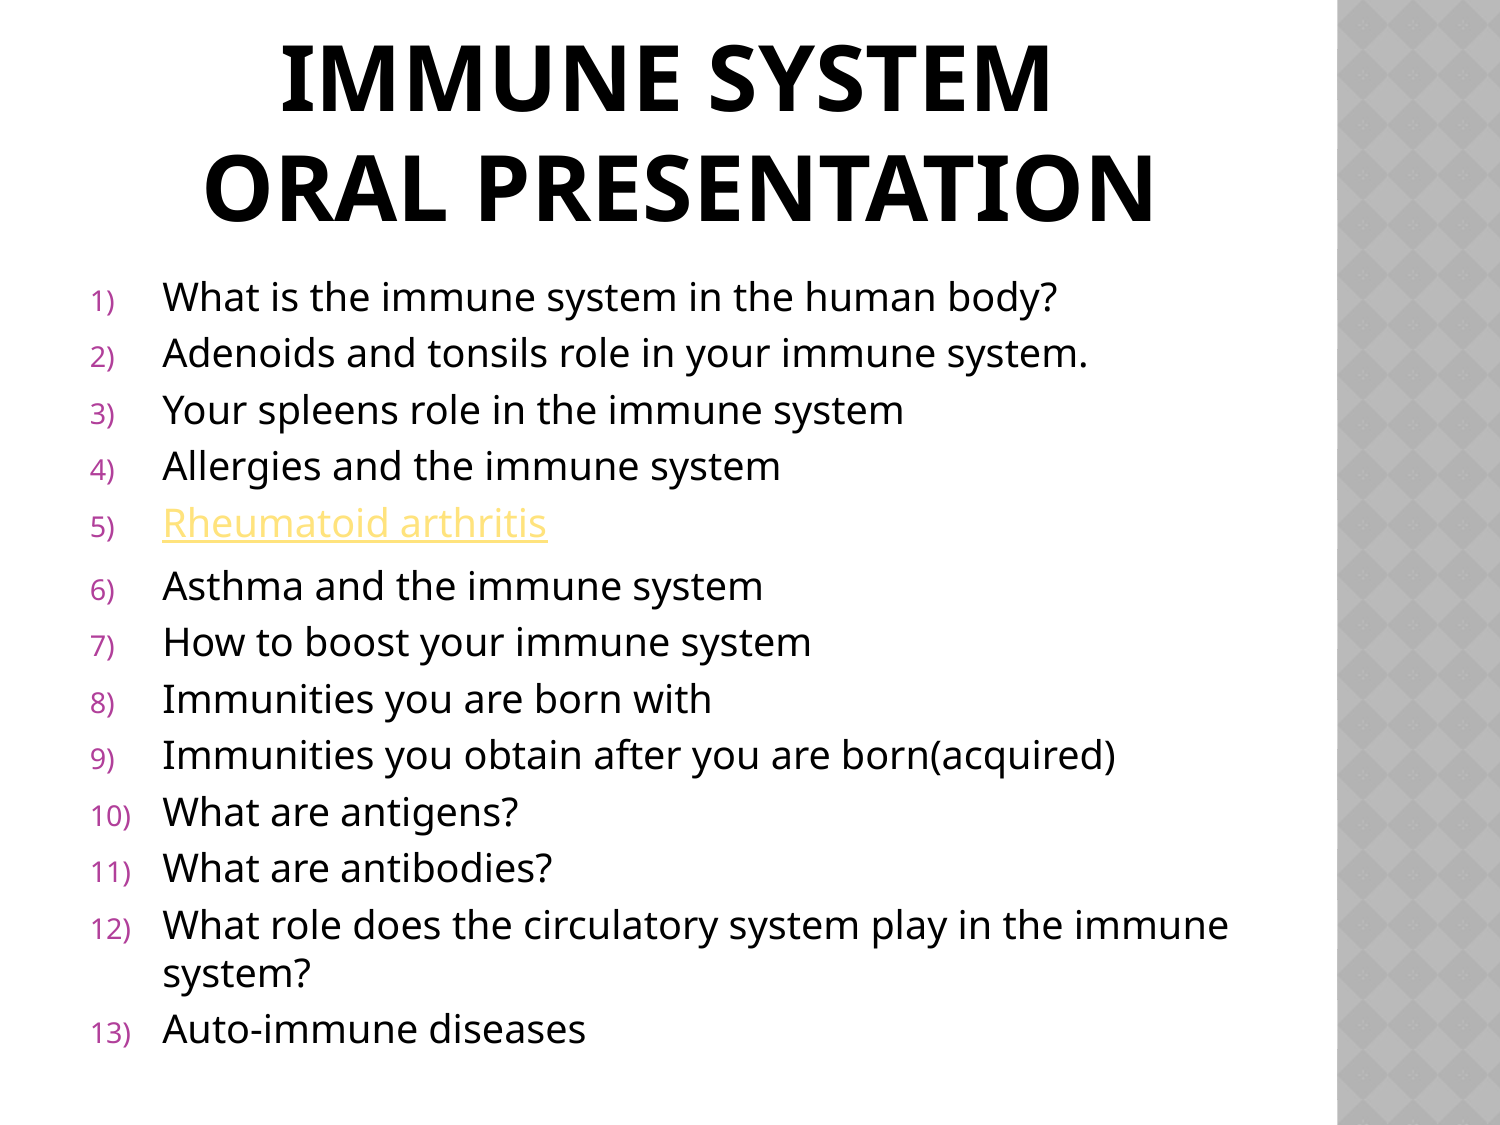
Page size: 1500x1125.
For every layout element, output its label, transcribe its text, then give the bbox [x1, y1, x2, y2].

title Immune System oral presentation [75, 52, 1263, 240]
list What is the immune system in the human body? Adenoids and tonsils role in your immune system. Your spleens role in the immune system Allergies and the immune system Rheumatoid arthritis Asthma and the immune system How to boost your immune system Immunities you are born with Immunities you obtain after you are born(acquired) What are antigens? What are antibodies? What role does the circulatory system play in the immune system? Auto-immune diseases [75, 264, 1263, 1059]
